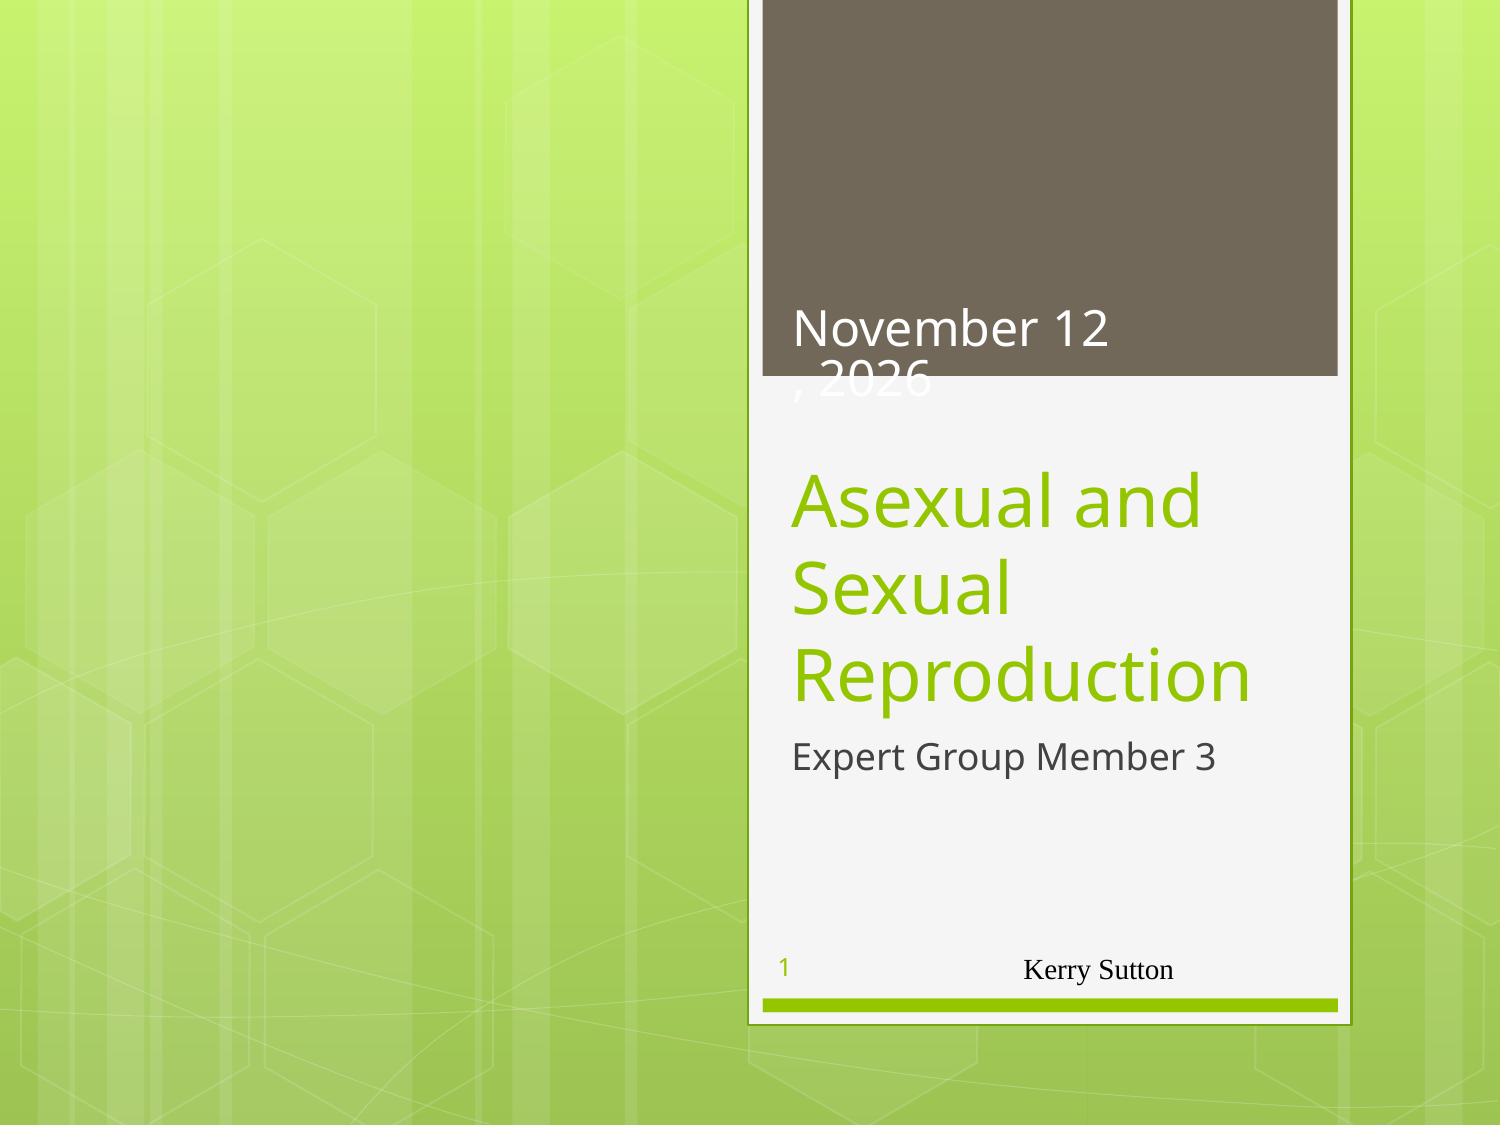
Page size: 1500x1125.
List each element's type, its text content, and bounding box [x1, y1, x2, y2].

subtitle Expert Group Member 3 [776, 725, 1320, 933]
footer Kerry Sutton [870, 938, 1335, 999]
slide_number 1 [762, 938, 869, 999]
title Asexual and Sexual Reproduction [776, 444, 1320, 724]
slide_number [777, 248, 1128, 372]
